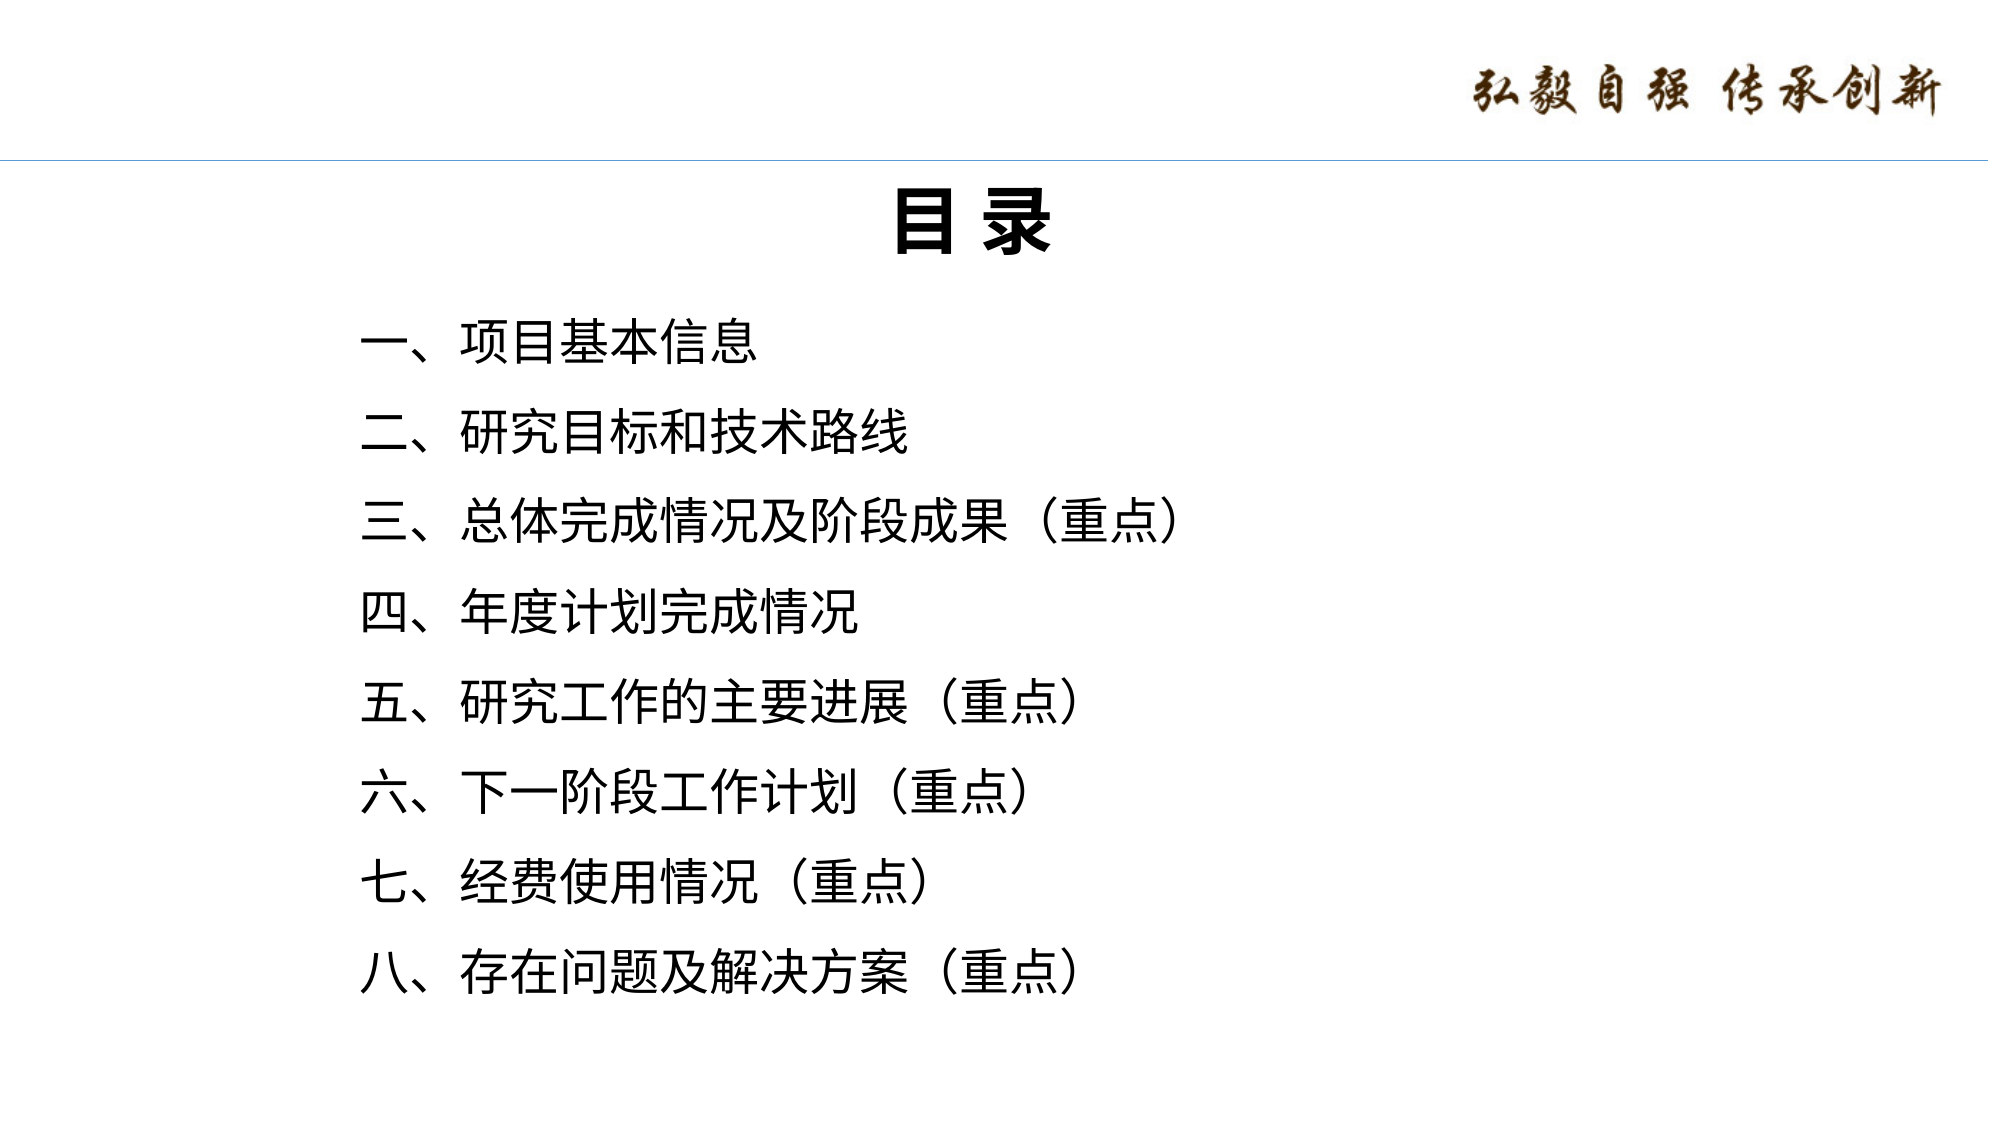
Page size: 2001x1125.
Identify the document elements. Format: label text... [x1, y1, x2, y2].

text_box 一、项目基本信息 二、研究目标和技术路线 三、总体完成情况及阶段成果（重点） 四、年度计划完成情况 五、研究工作的主要进展（重点） 六、下一阶段工作计划（重点） 七、经费使用情况（重点） 八、存在问题及解决方案（重点） [344, 272, 1609, 1008]
text_box 目 录 [344, 166, 1597, 272]
picture [1443, 24, 1988, 160]
